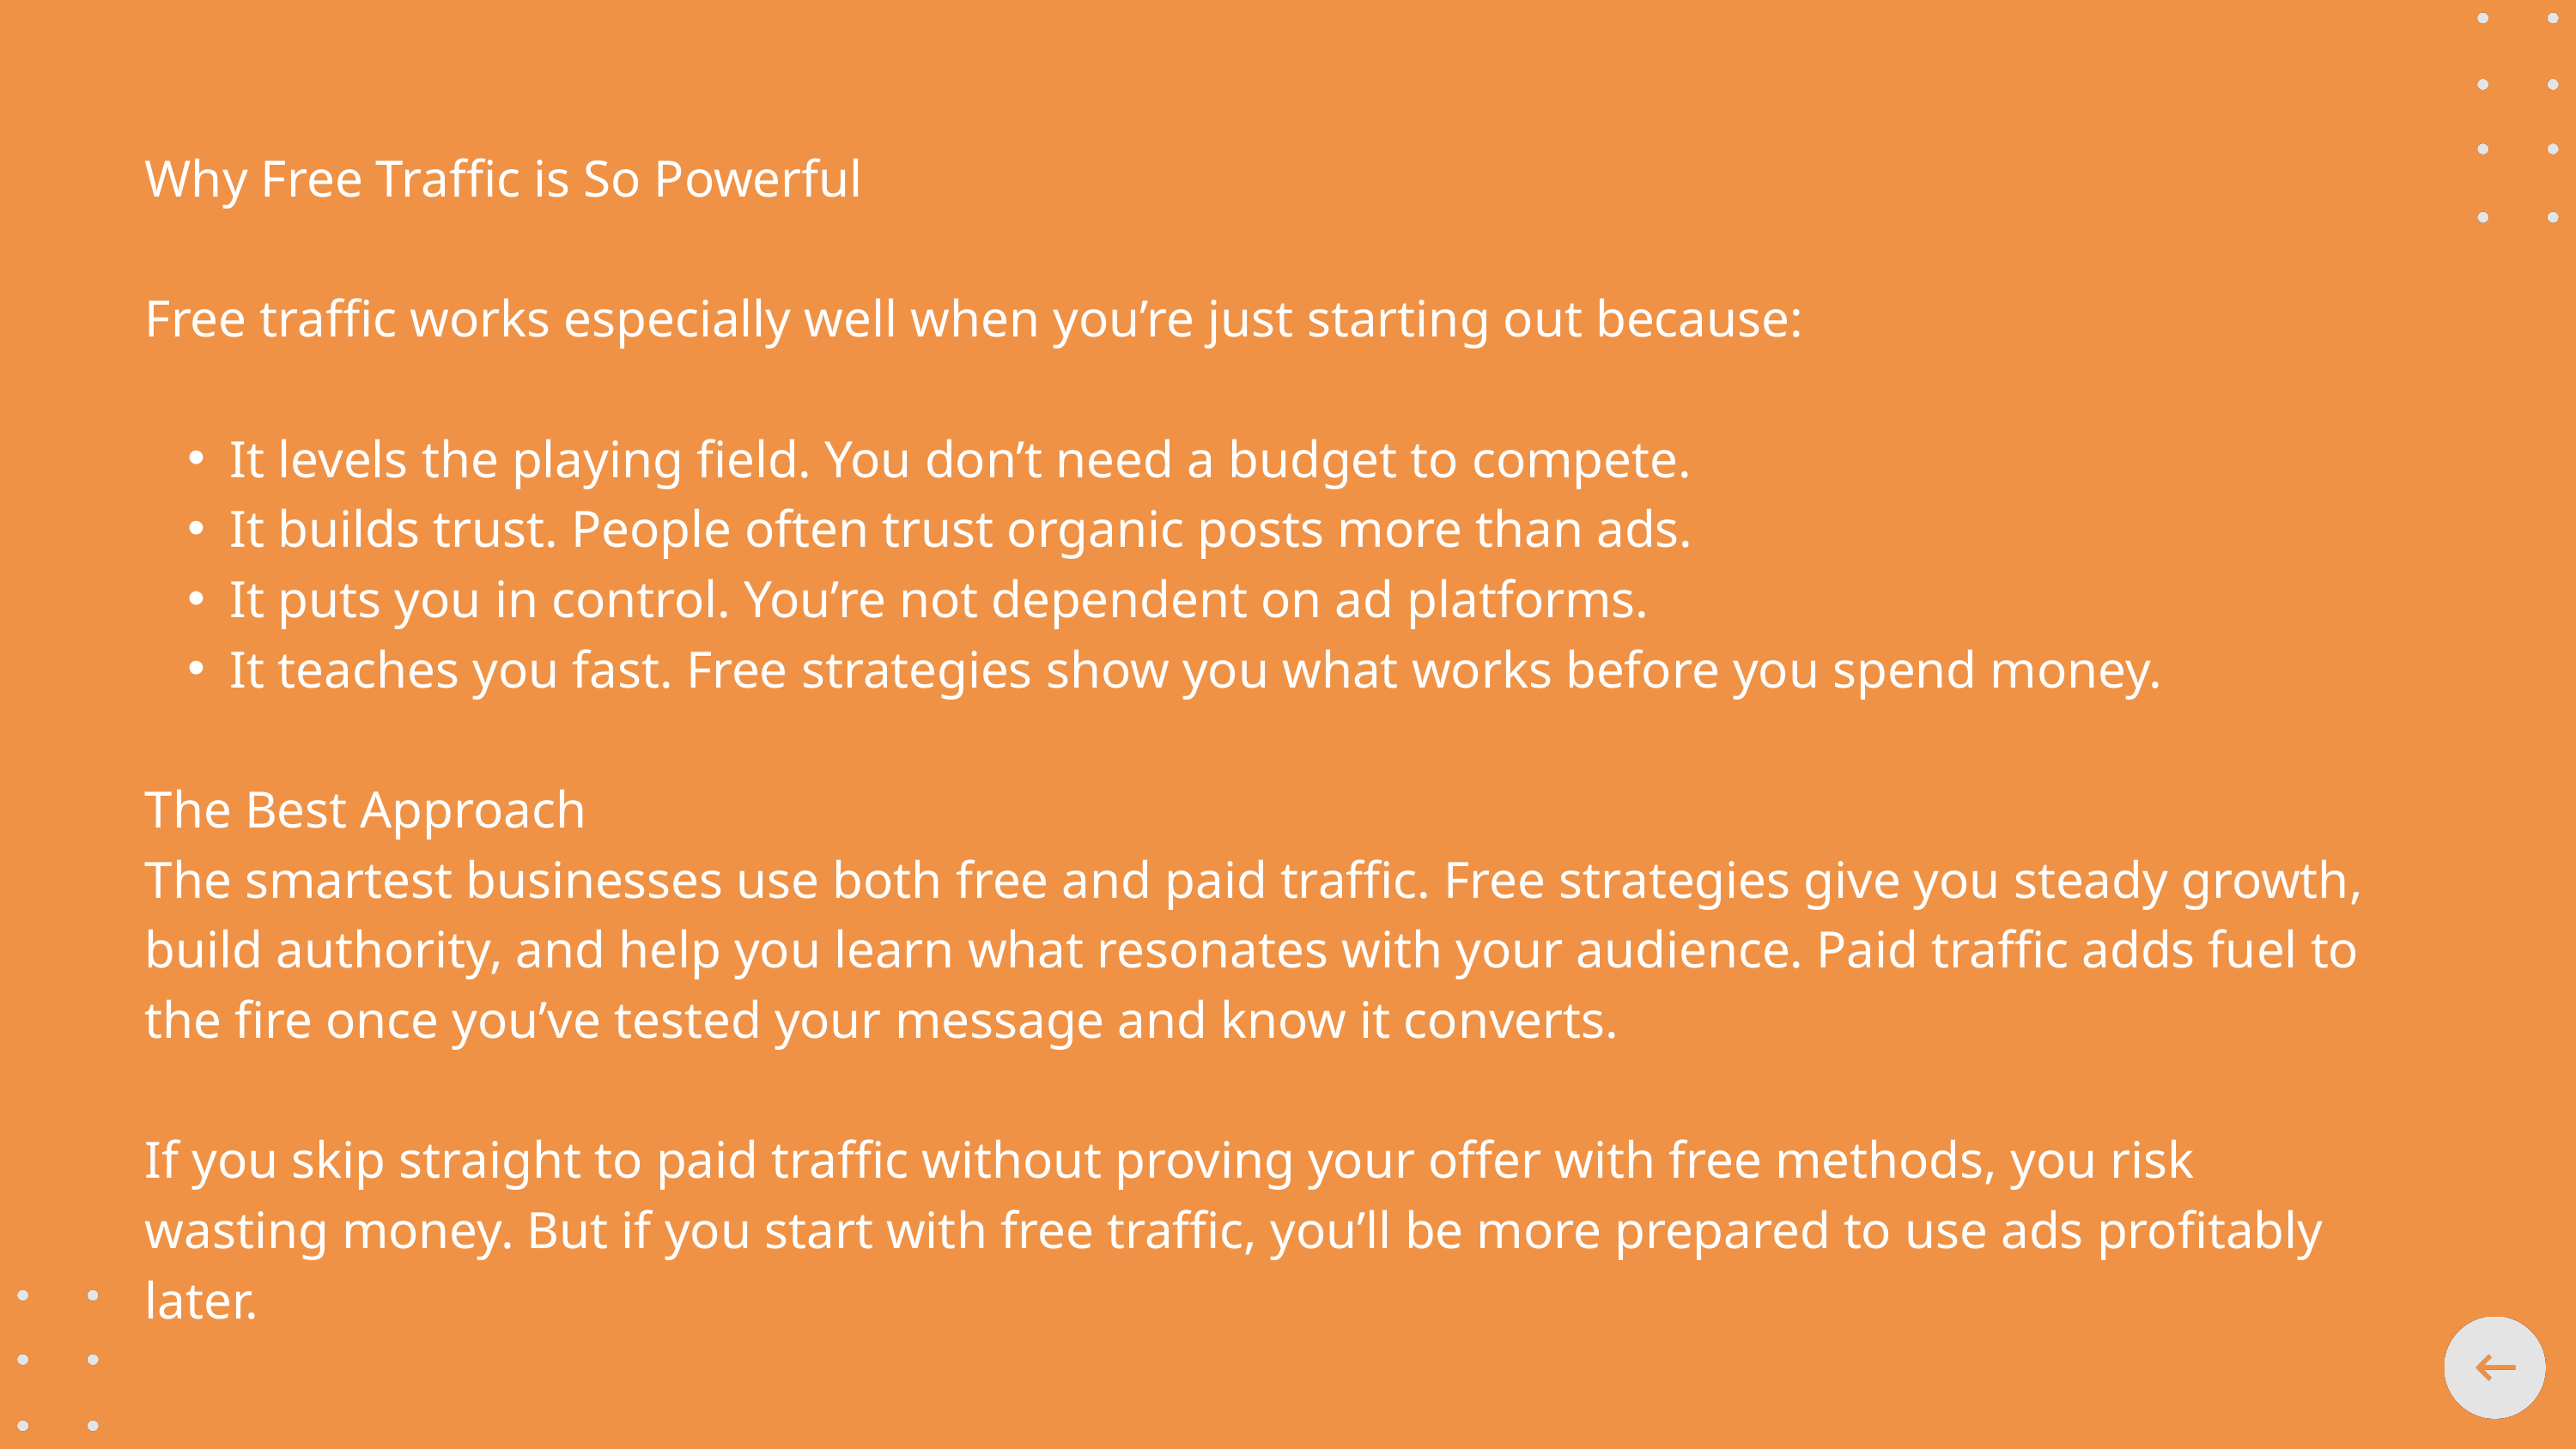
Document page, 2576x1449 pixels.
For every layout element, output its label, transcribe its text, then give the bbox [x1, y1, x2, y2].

text_box [2470, 0, 2576, 227]
text_box Why Free Traffic is So Powerful Free traffic works especially well when you’re just starting out because: It levels the playing field. You don’t need a budget to compete. It builds trust. People often trust organic posts more than ads. It puts you in control. You’re not dependent on ad platforms. It teaches you fast. Free strategies show you what works before you spend money. The Best Approach The smartest businesses use both free and paid traffic. Free strategies give you steady growth, build authority, and help you learn what resonates with your audience. Paid traffic adds fuel to the fire once you’ve tested your message and know it converts. If you skip straight to paid traffic without proving your offer with free methods, you risk wasting money. But if you start with free traffic, you’ll be more prepared to use ads profitably later. [144, 136, 2391, 1399]
text_box [0, 1285, 103, 1449]
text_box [2444, 1316, 2547, 1419]
